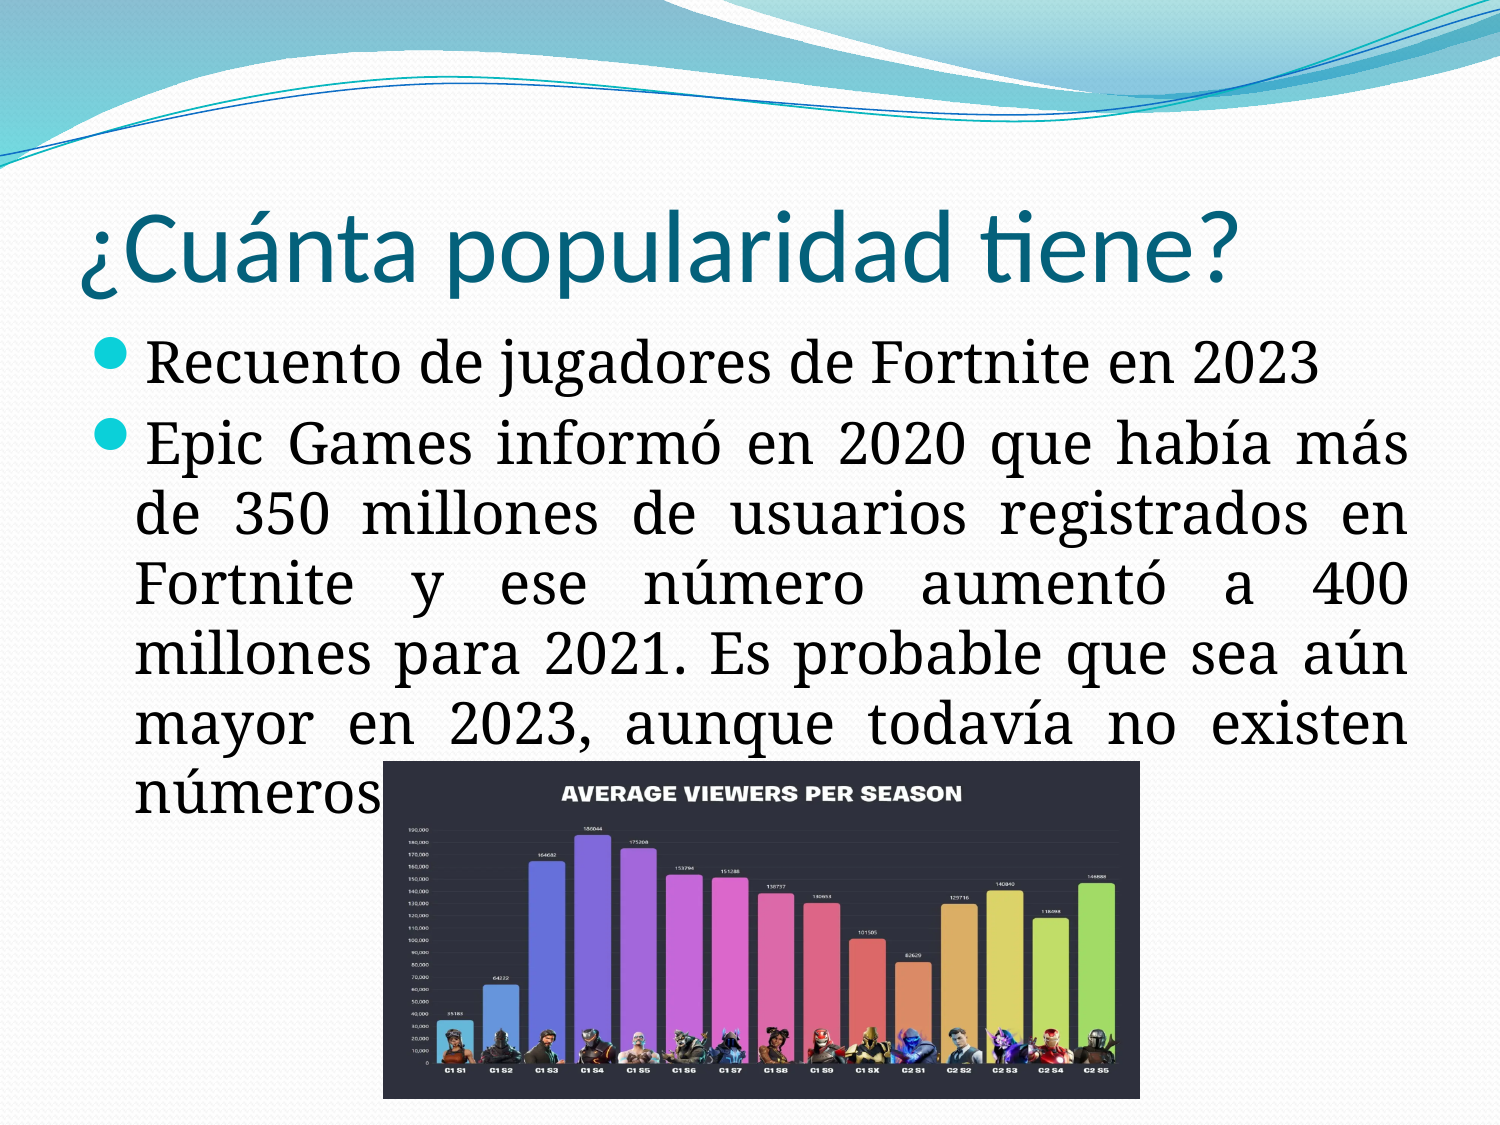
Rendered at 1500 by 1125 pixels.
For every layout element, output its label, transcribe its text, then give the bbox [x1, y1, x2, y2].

title ¿Cuánta popularidad tiene? [75, 115, 1425, 303]
list Recuento de jugadores de Fortnite en 2023 Epic Games informó en 2020 que había más de 350 millones de usuarios registrados en Fortnite y ese número aumentó a 400 millones para 2021. Es probable que sea aún mayor en 2023, aunque todavía no existen números oficiales. [75, 317, 1425, 1038]
picture [383, 760, 1140, 1099]
